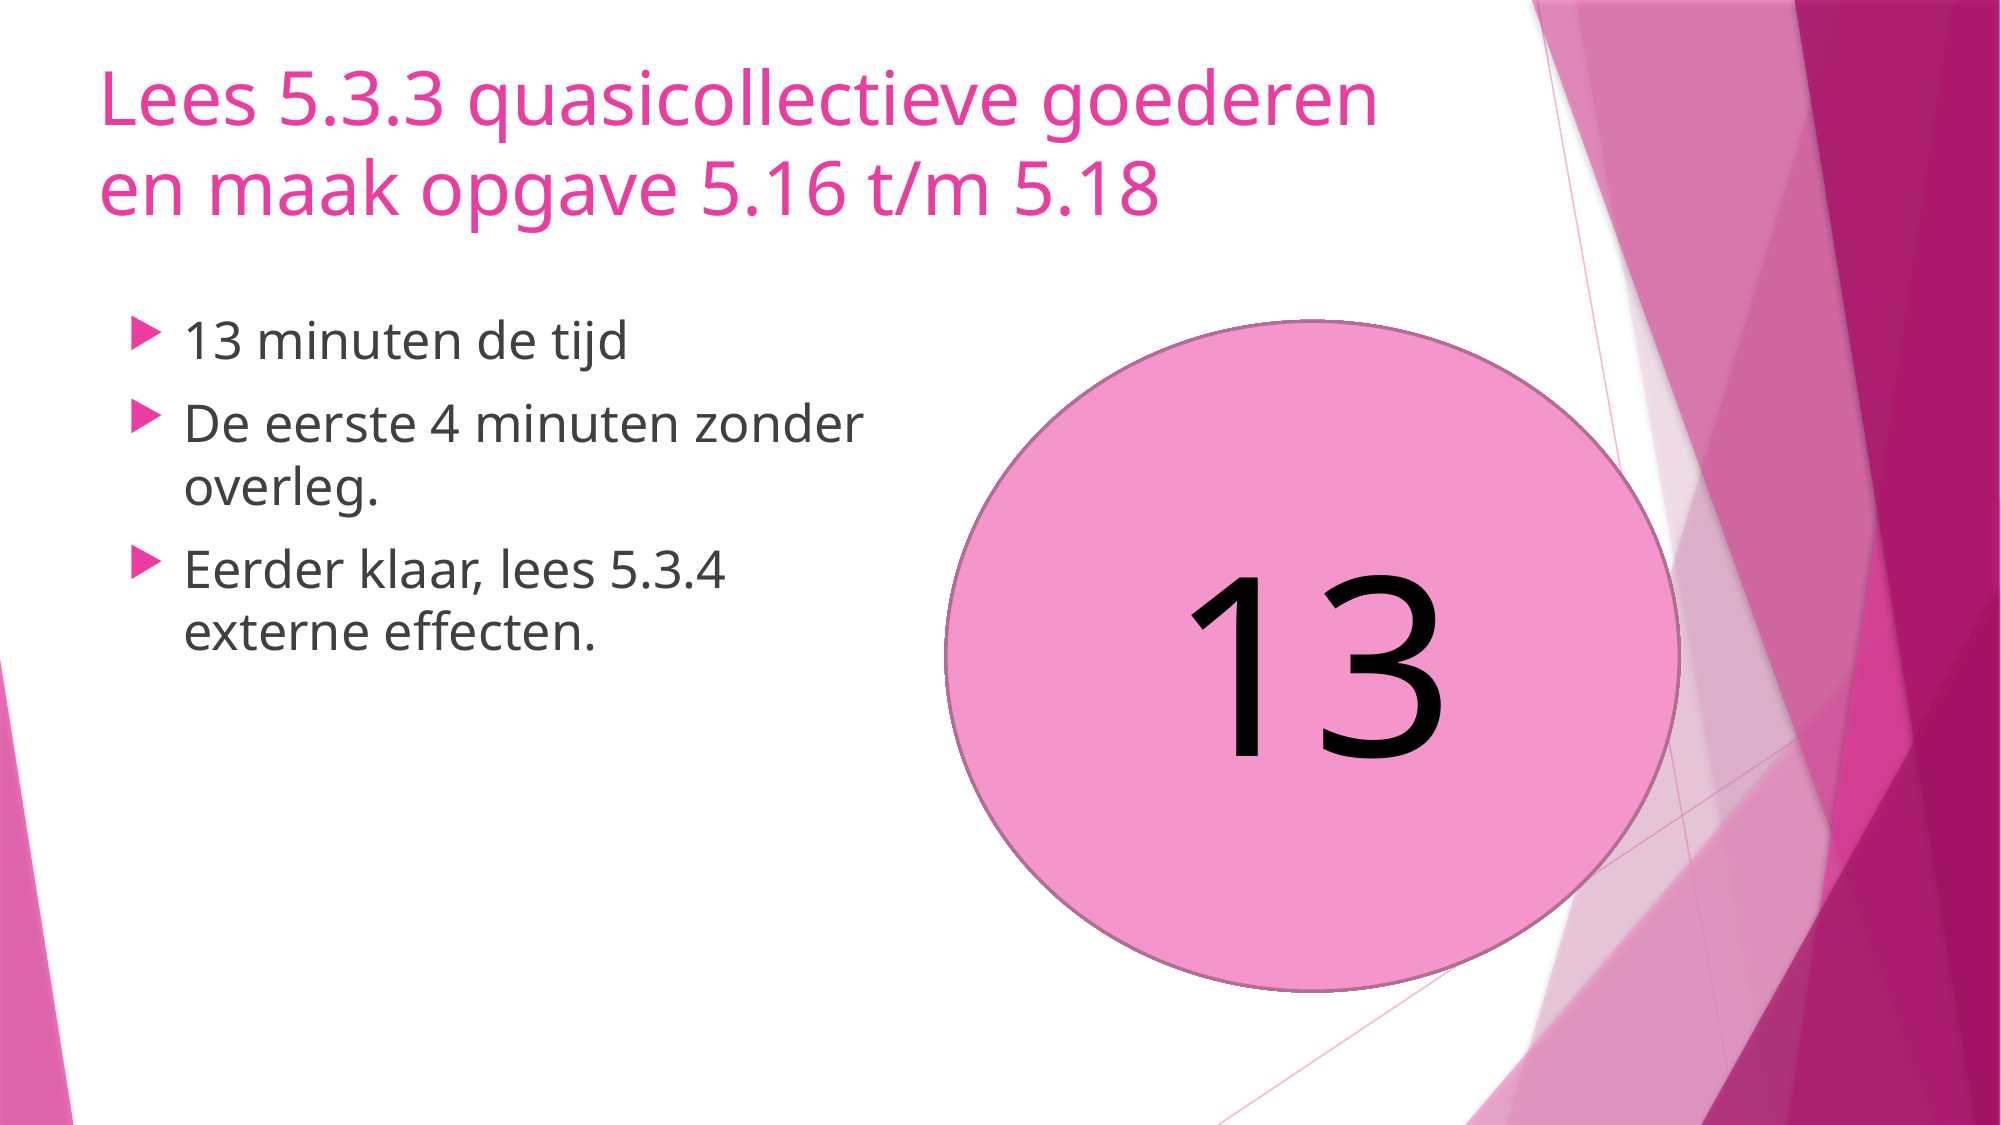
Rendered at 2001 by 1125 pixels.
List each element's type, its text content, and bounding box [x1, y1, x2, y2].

text_box 13 [944, 319, 1681, 993]
title Lees 5.3.3 quasicollectieve goederen en maak opgave 5.16 t/m 5.18 [83, 42, 1494, 260]
list 13 minuten de tijd De eerste 4 minuten zonder overleg. Eerder klaar, lees 5.3.4 externe effecten. [112, 299, 896, 992]
